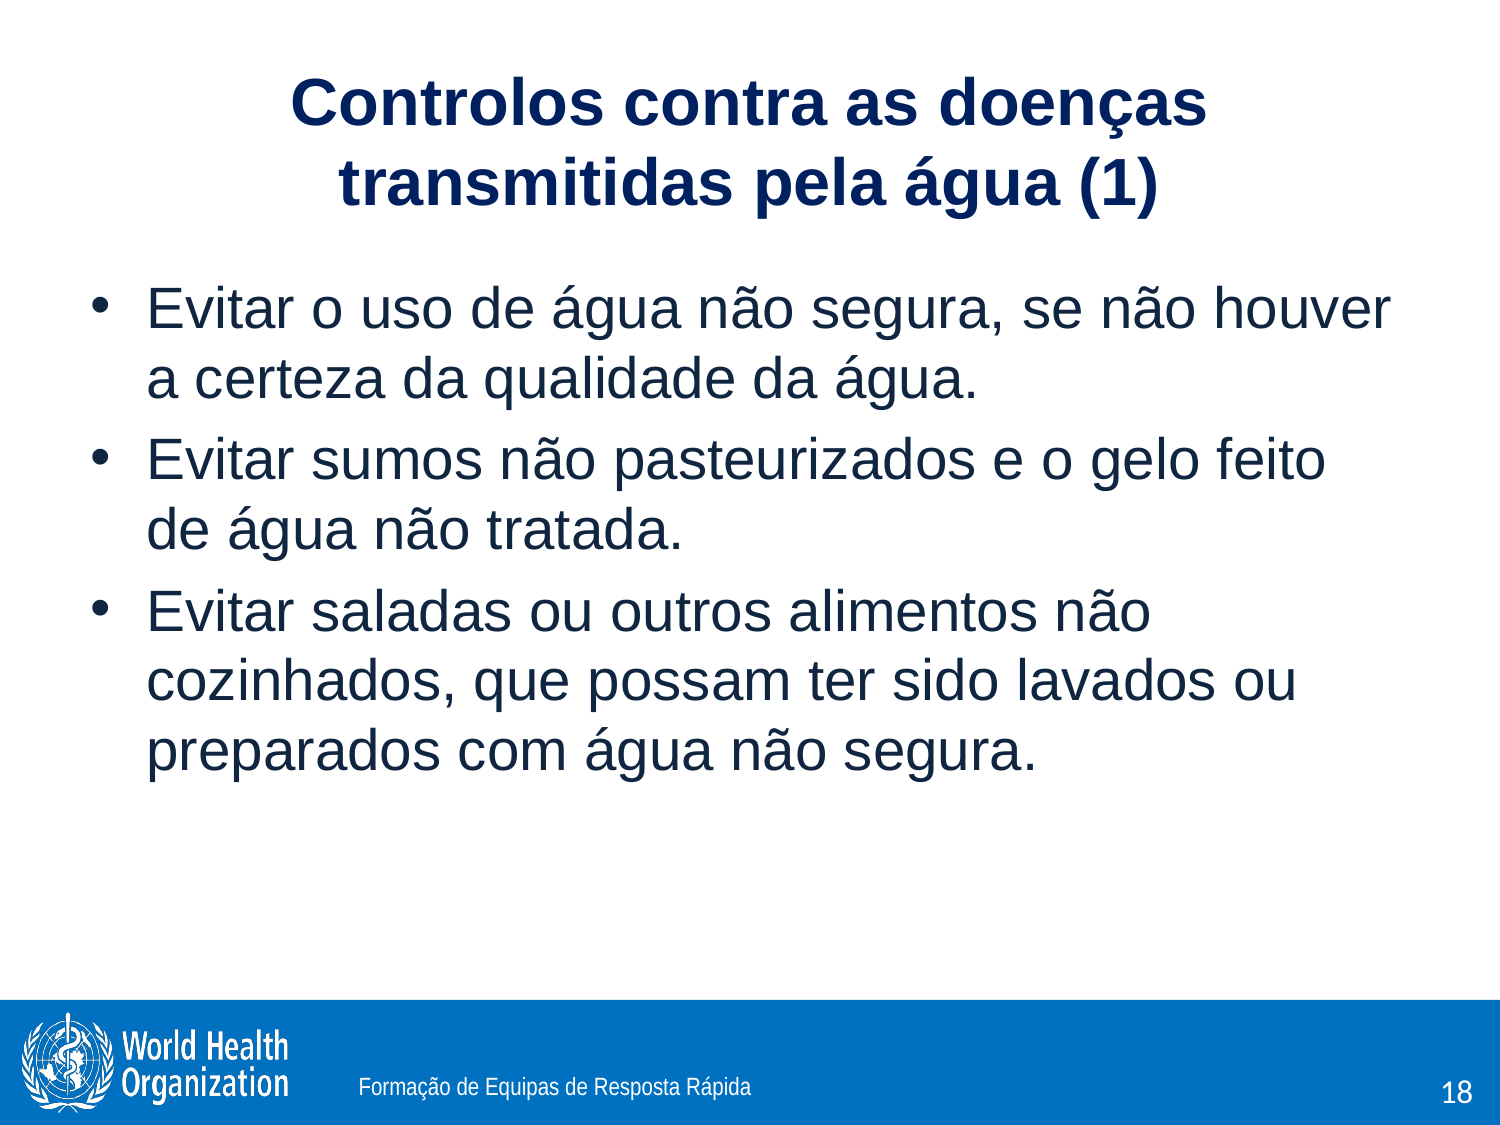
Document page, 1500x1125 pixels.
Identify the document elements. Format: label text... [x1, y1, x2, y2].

title Controlos contra as doenças transmitidas pela água (1) [75, 45, 1425, 233]
list Evitar o uso de água não segura, se não houver a certeza da qualidade da água. Evitar sumos não pasteurizados e o gelo feito de água não tratada. Evitar saladas ou outros alimentos não cozinhados, que possam ter sido lavados ou preparados com água não segura. [75, 262, 1425, 1005]
picture [21, 1012, 288, 1113]
